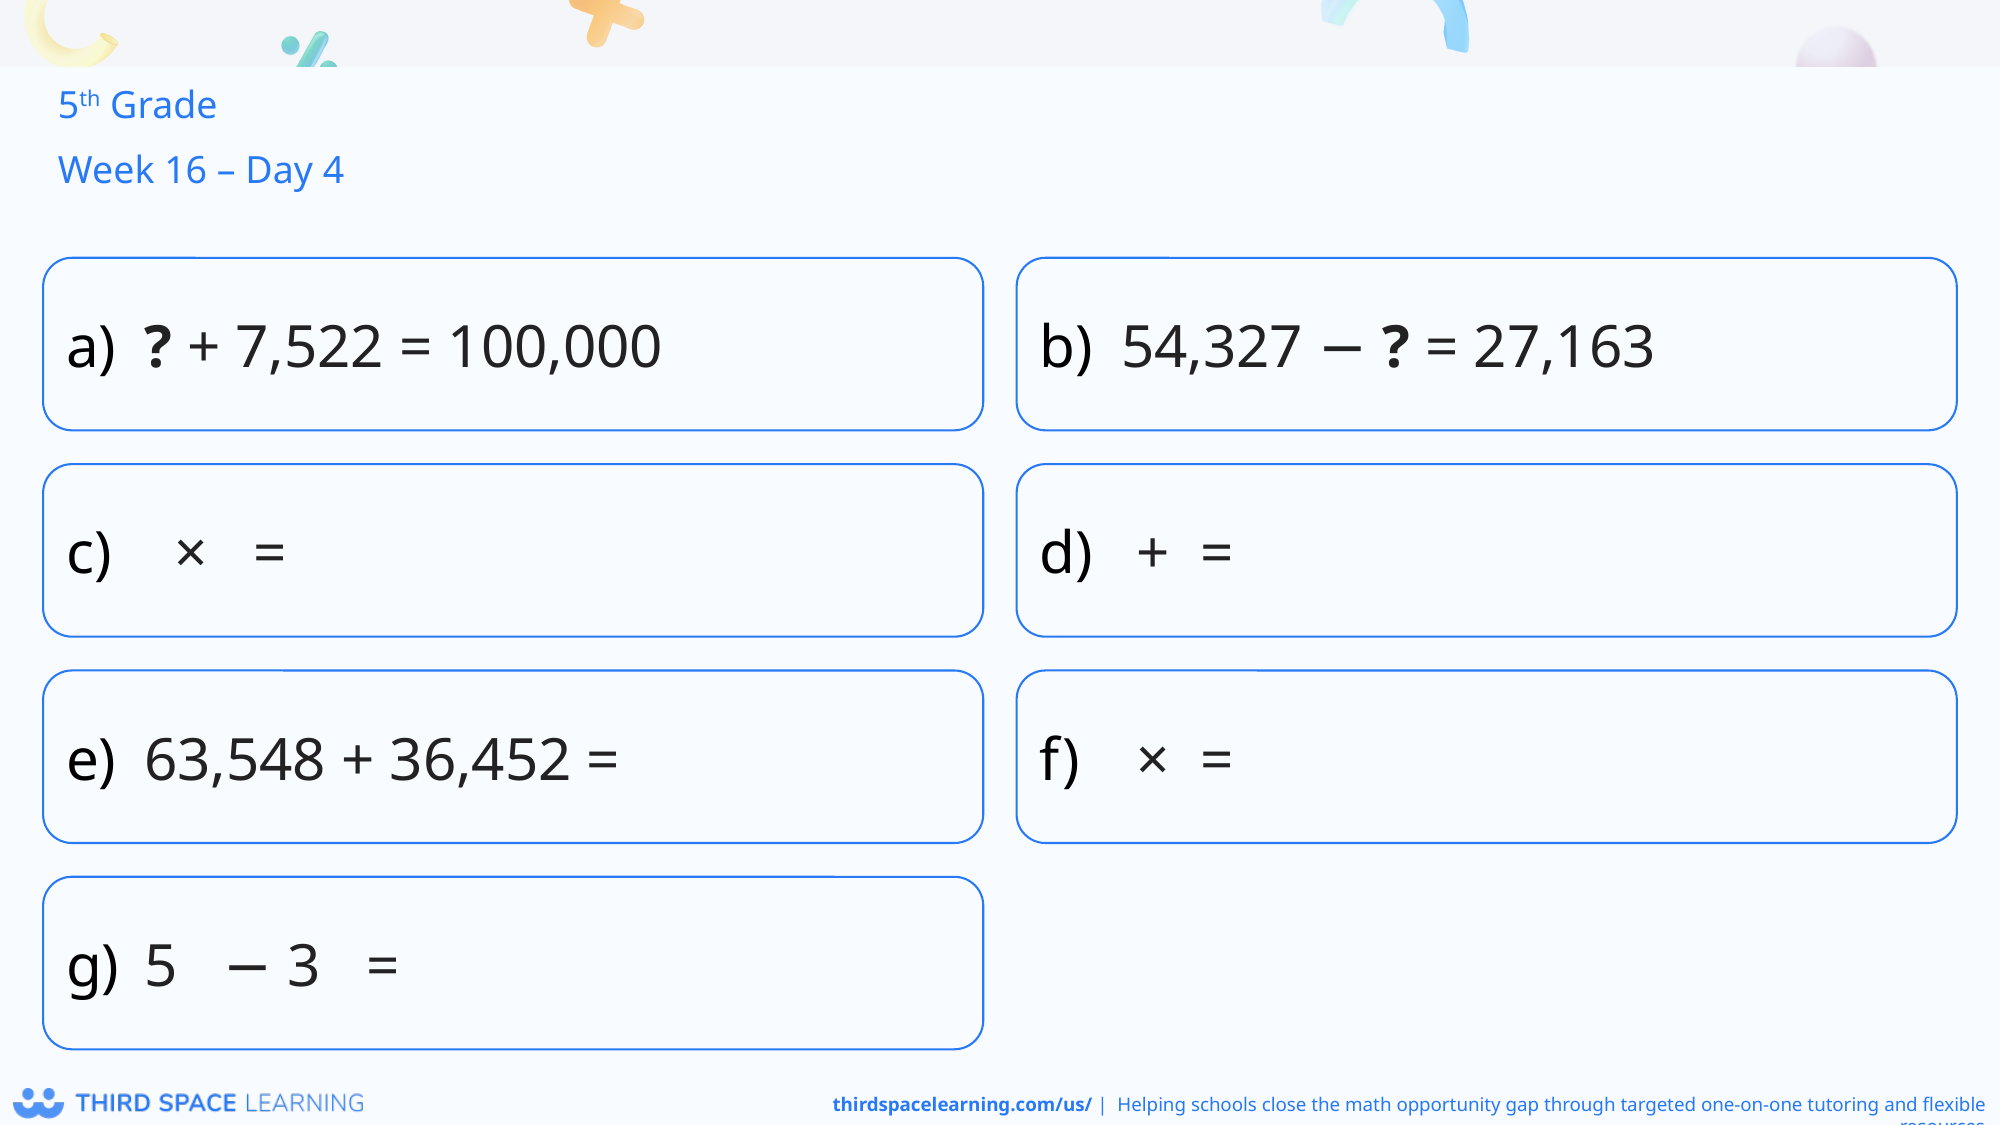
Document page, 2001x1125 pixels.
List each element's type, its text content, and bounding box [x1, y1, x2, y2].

list ? + 7,522 = 100,000 [129, 272, 962, 416]
list 63,548 + 36,452 = [129, 684, 962, 829]
picture [13, 1088, 365, 1119]
list 54,327 − ? = 27,163 [1106, 272, 1939, 416]
text_box 5th Grade Week 16 – Day 4 [43, 73, 509, 212]
picture [0, 0, 2000, 67]
